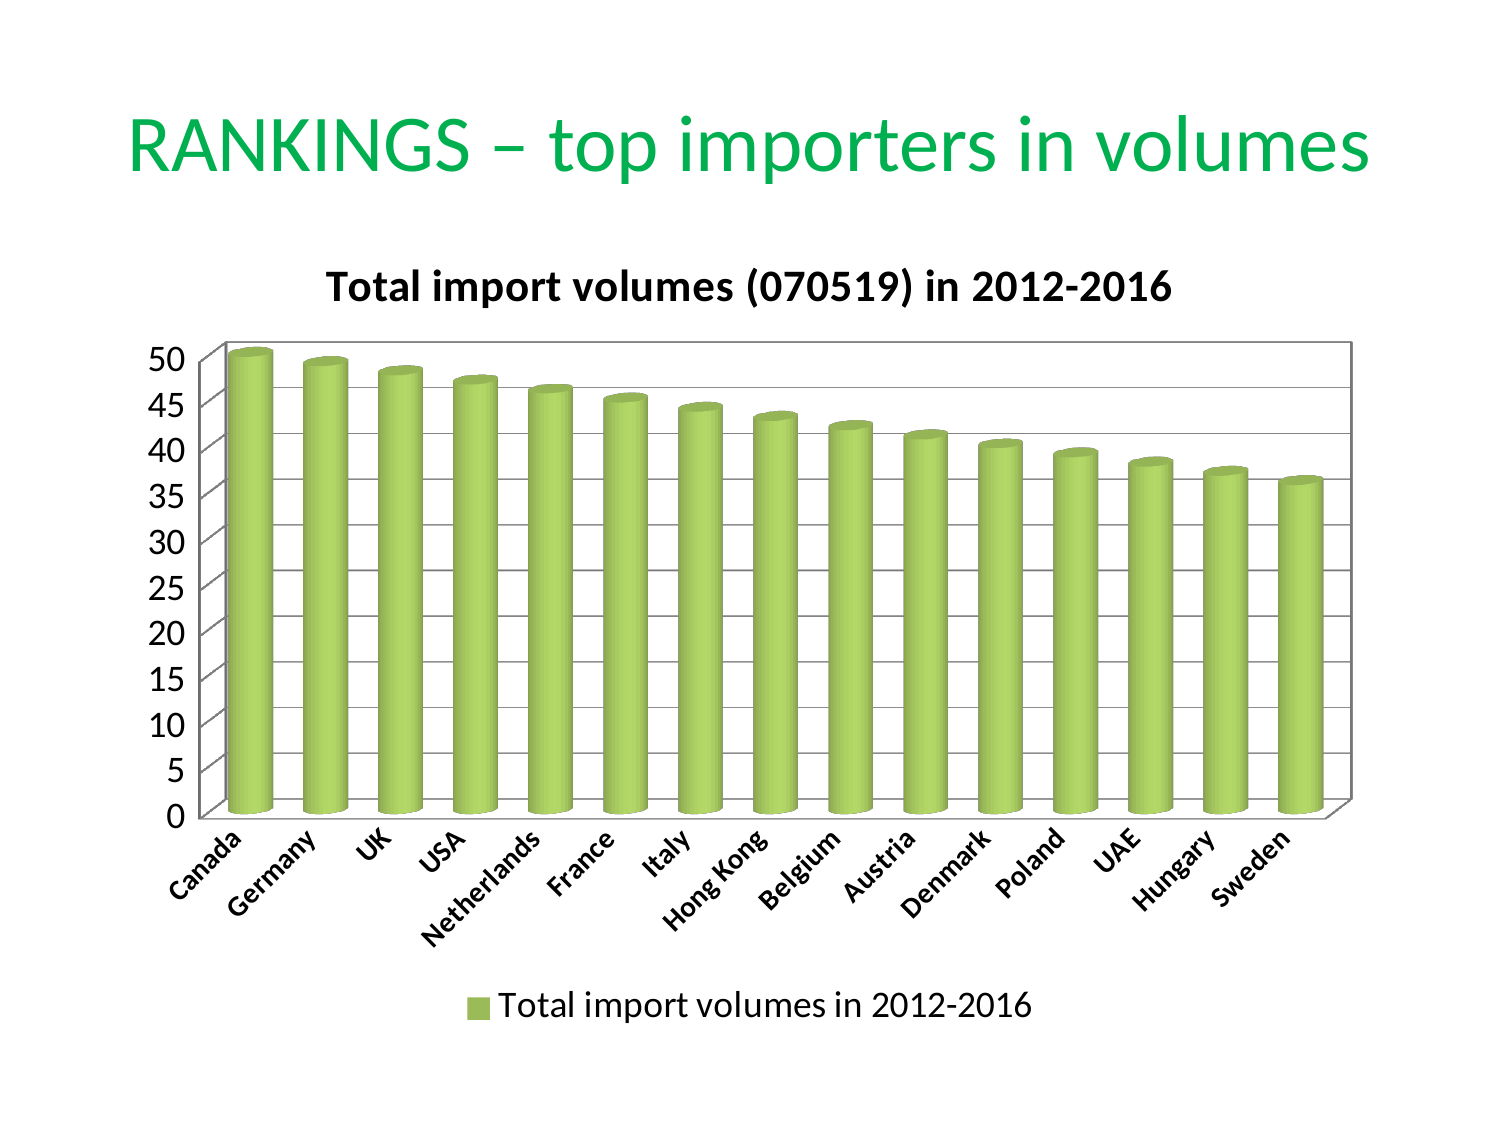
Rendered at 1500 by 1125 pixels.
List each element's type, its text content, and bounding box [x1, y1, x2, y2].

title RANKINGS – top importers in volumes [75, 45, 1425, 233]
chart [111, 228, 1389, 1036]
